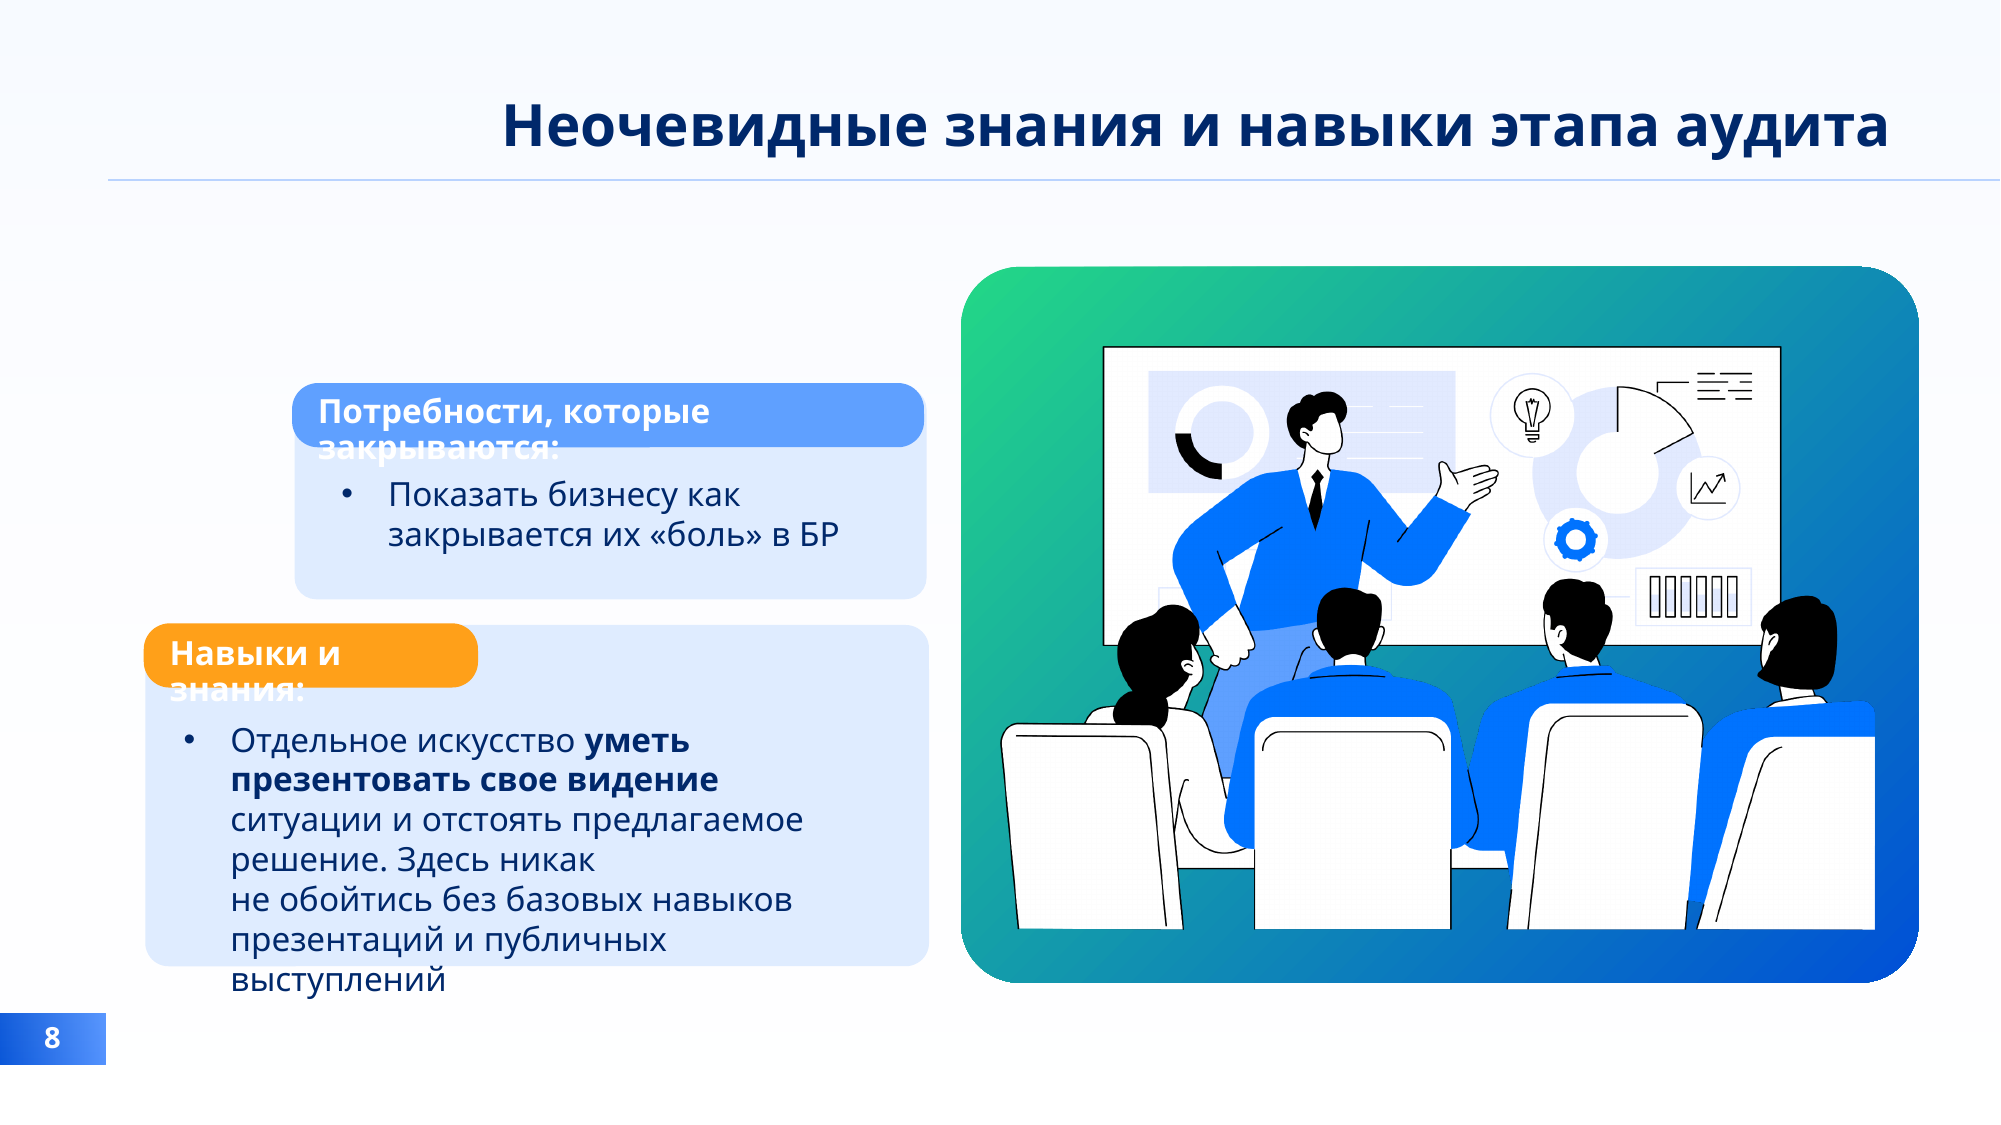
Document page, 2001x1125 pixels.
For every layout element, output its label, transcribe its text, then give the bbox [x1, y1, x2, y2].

text_box [142, 622, 470, 684]
text_box Навыки и знания: [154, 629, 478, 685]
text_box [156, 685, 466, 689]
text_box Потребности, которые закрываются: [303, 387, 899, 443]
text_box Отдельное искусство уметь презентовать свое видение ситуации и отстоять предлагаемое решение. Здесь никак не обойтись без базовых навыков презентаций и публичных выступлений [168, 711, 882, 930]
text_box [960, 265, 1920, 984]
text_box [293, 392, 928, 601]
picture [1000, 346, 1875, 930]
text_box [291, 381, 926, 449]
text_box [144, 623, 931, 968]
text_box Показать бизнесу как закрывается их «боль» в БР [326, 465, 878, 586]
title Неочевидные знания и навыки этапа аудита [108, 88, 1892, 167]
